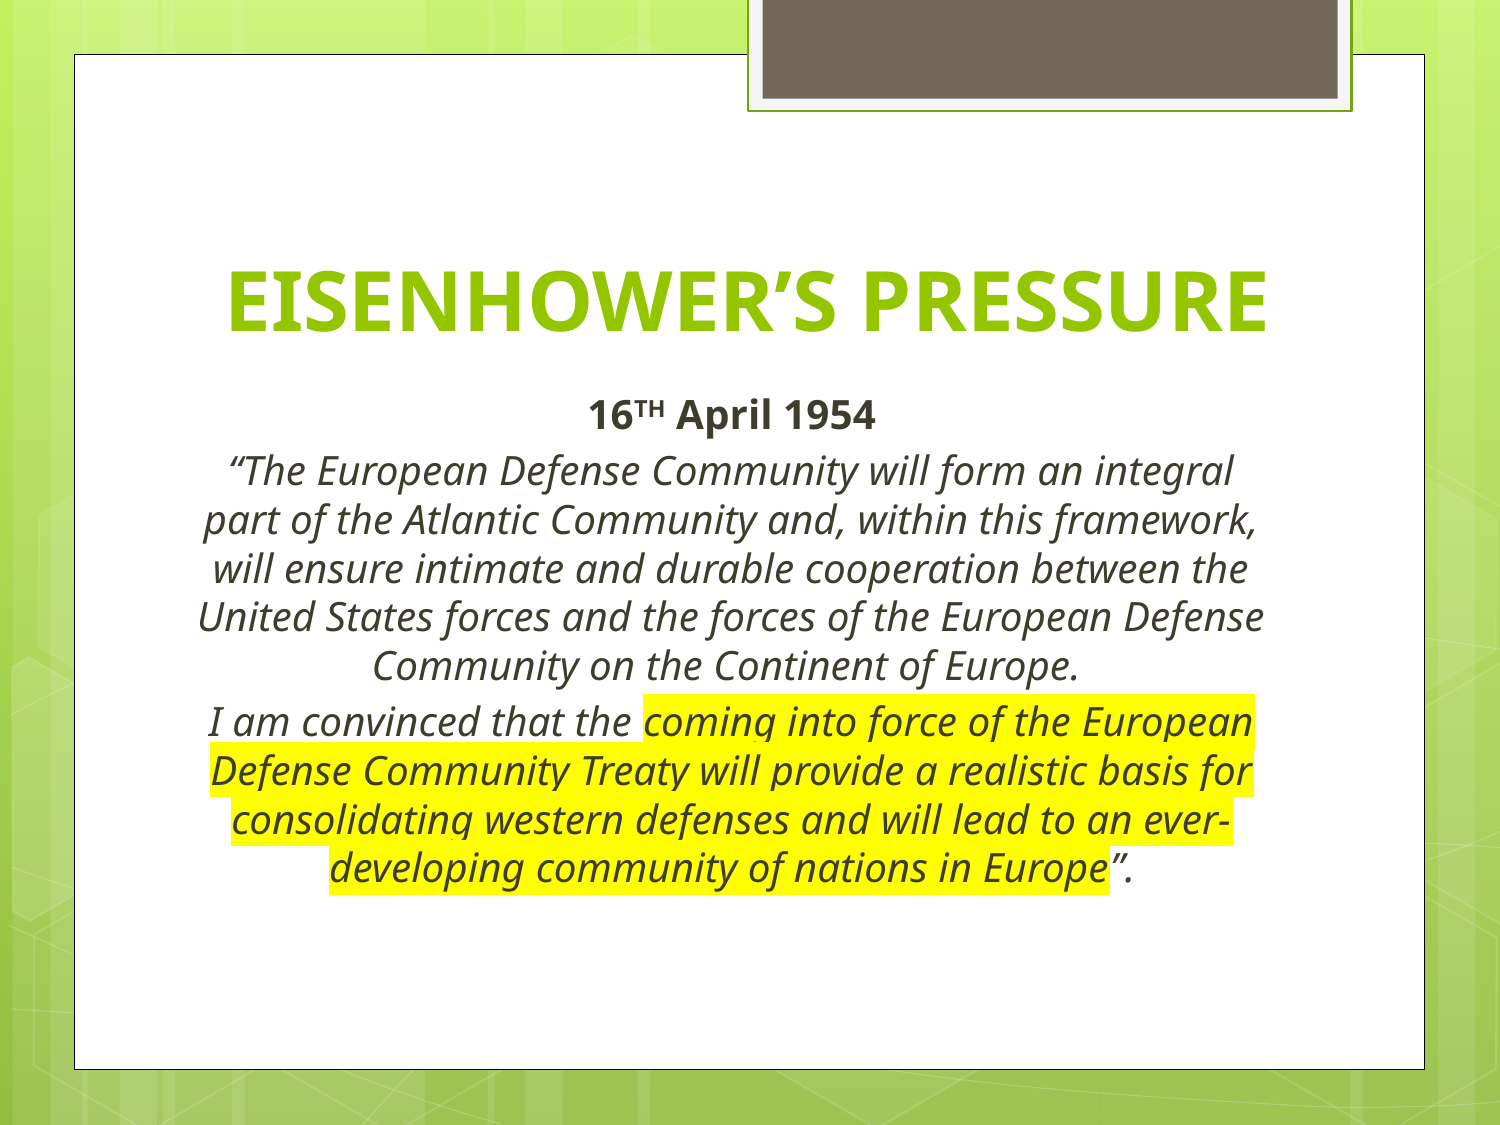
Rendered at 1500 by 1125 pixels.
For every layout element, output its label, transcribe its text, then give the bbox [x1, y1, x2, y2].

list 16TH April 1954 “The European Defense Community will form an integral part of the Atlantic Community and, within this framework, will ensure intimate and durable cooperation between the United States forces and the forces of the European Defense Community on the Continent of Europe. I am convinced that the coming into force of the European Defense Community Treaty will provide a realistic basis for consolidating western defenses and will lead to an ever-developing community of nations in Europe”. [171, 381, 1283, 957]
title EISENHOWER’S PRESSURE [171, 168, 1324, 357]
